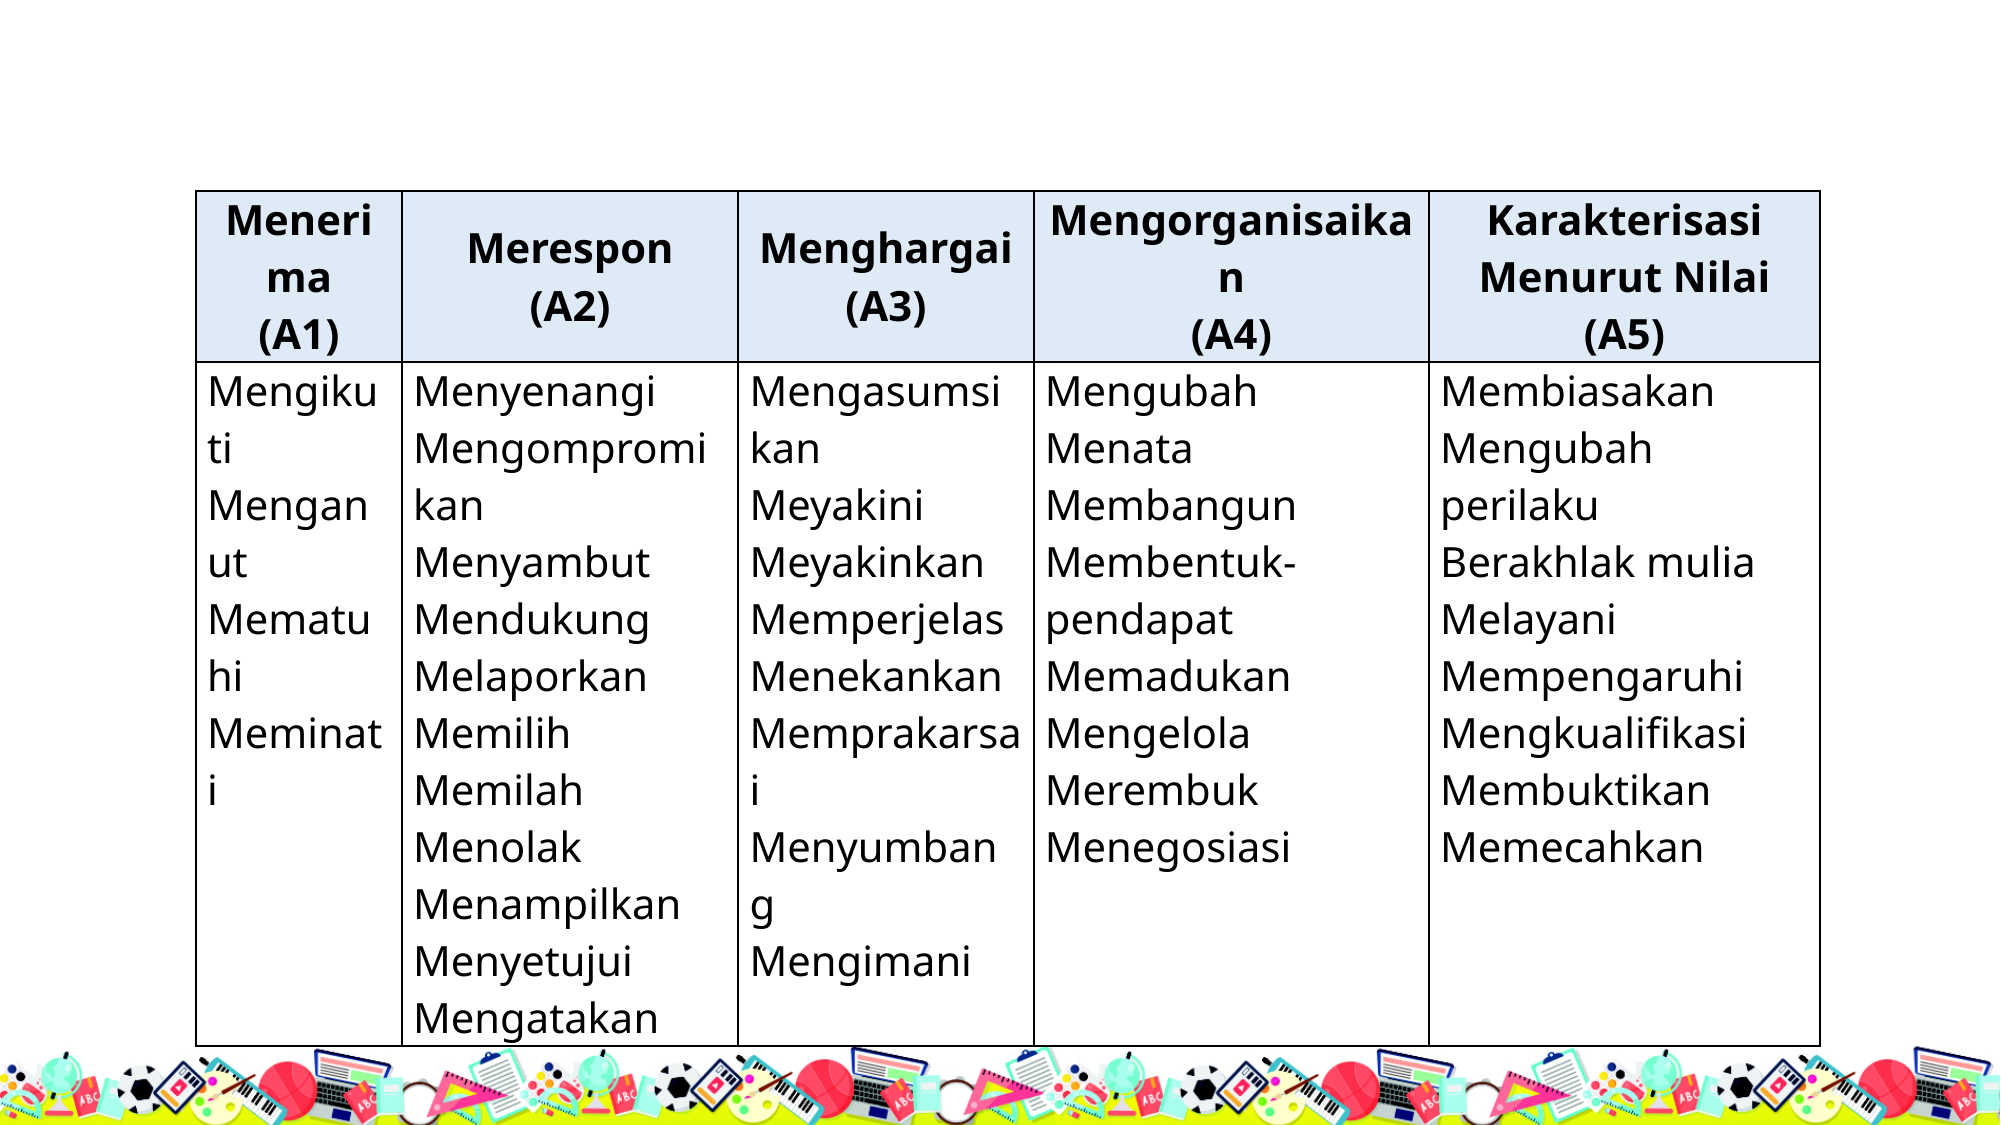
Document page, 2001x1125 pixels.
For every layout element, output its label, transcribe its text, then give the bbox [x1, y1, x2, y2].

picture [0, 0, 2000, 1125]
table_cell Membiasakan Mengubah perilaku Berakhlak mulia Melayani Mempengaruhi Mengkualifikasi Membuktikan Memecahkan [1430, 363, 1819, 1045]
table_header Menghargai (A3) [739, 192, 1033, 361]
table_cell Menyenangi Mengompromikan Menyambut Mendukung Melaporkan Memilih Memilah Menolak Menampilkan Menyetujui Mengatakan [403, 363, 737, 1045]
table_header Merespon (A2) [403, 192, 737, 361]
table_cell Mengikuti Menganut Mematuhi Meminati [197, 363, 401, 1045]
table_cell Mengasumsikan Meyakini Meyakinkan Memperjelas Menekankan Memprakarsai Menyumbang Mengimani [739, 363, 1033, 1045]
table_cell Mengubah Menata Membangun Membentuk-pendapat Memadukan Mengelola Merembuk Menegosiasi [1035, 363, 1428, 1045]
table_header Karakterisasi Menurut Nilai (A5) [1430, 192, 1819, 361]
table_header Menerima (A1) [197, 192, 401, 361]
table_header Mengorganisaikan (A4) [1035, 192, 1428, 361]
